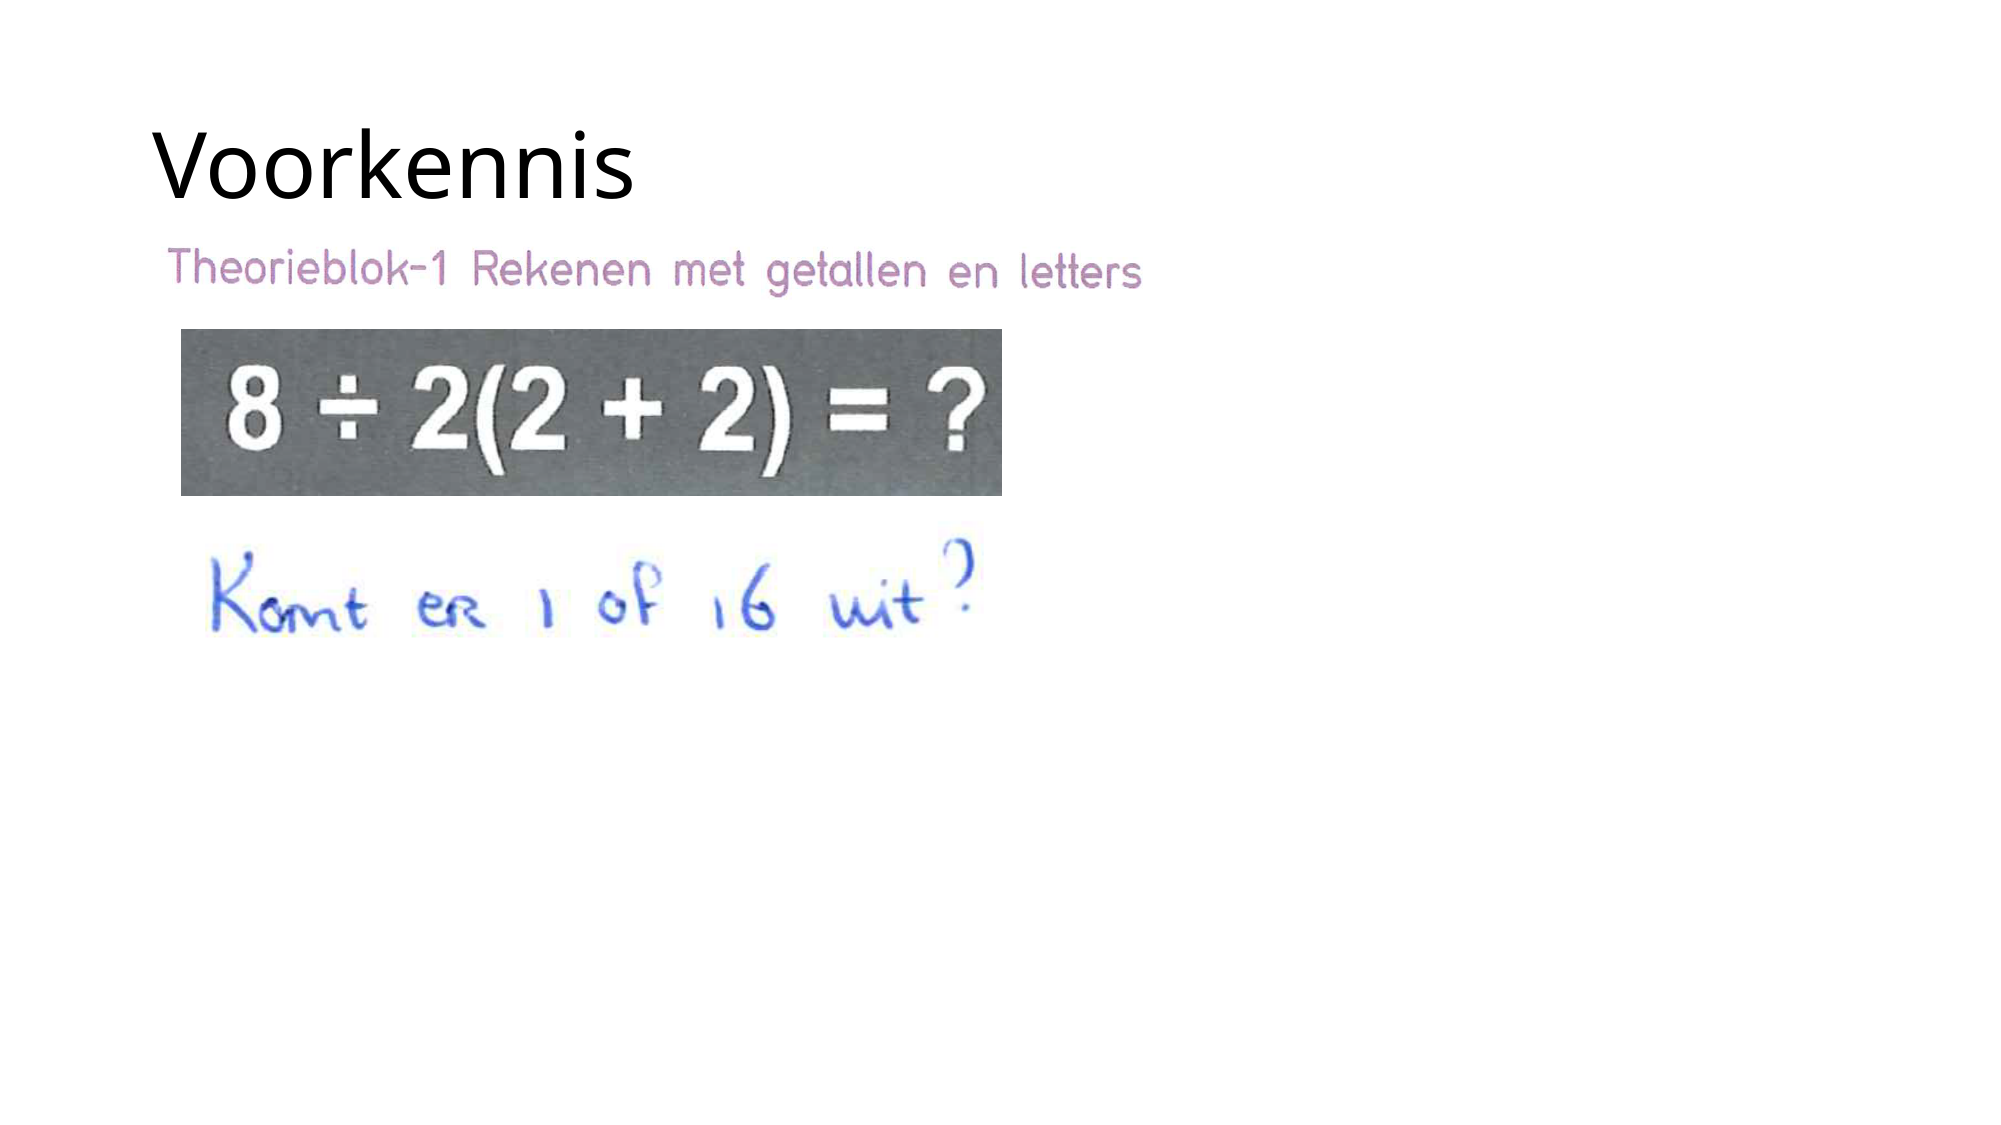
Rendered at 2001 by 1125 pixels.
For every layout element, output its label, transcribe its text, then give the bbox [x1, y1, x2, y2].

picture [151, 229, 1158, 310]
title Voorkennis [137, 59, 1464, 279]
picture [151, 505, 1009, 660]
picture [181, 329, 1002, 496]
